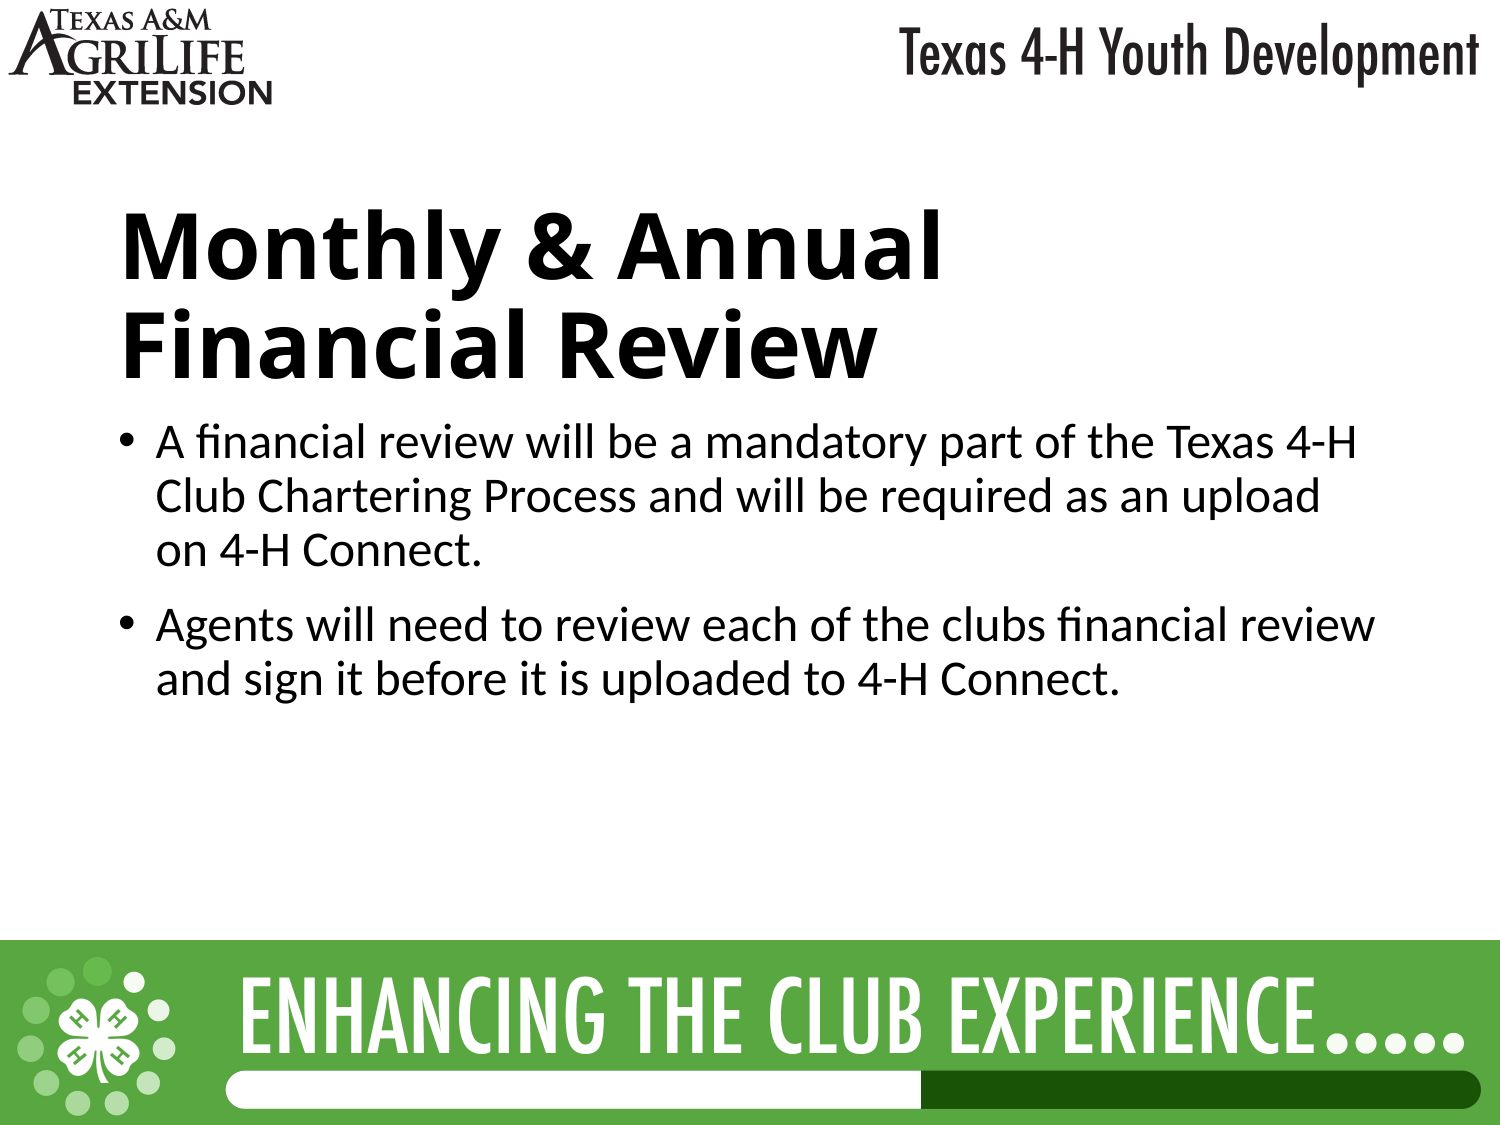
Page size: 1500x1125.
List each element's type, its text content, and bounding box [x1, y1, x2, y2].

list A financial review will be a mandatory part of the Texas 4-H Club Chartering Process and will be required as an upload on 4-H Connect. Agents will need to review each of the clubs financial review and sign it before it is uploaded to 4-H Connect. [103, 408, 1397, 927]
picture [0, 0, 1500, 1125]
title Monthly & Annual Financial Review [103, 190, 1397, 408]
